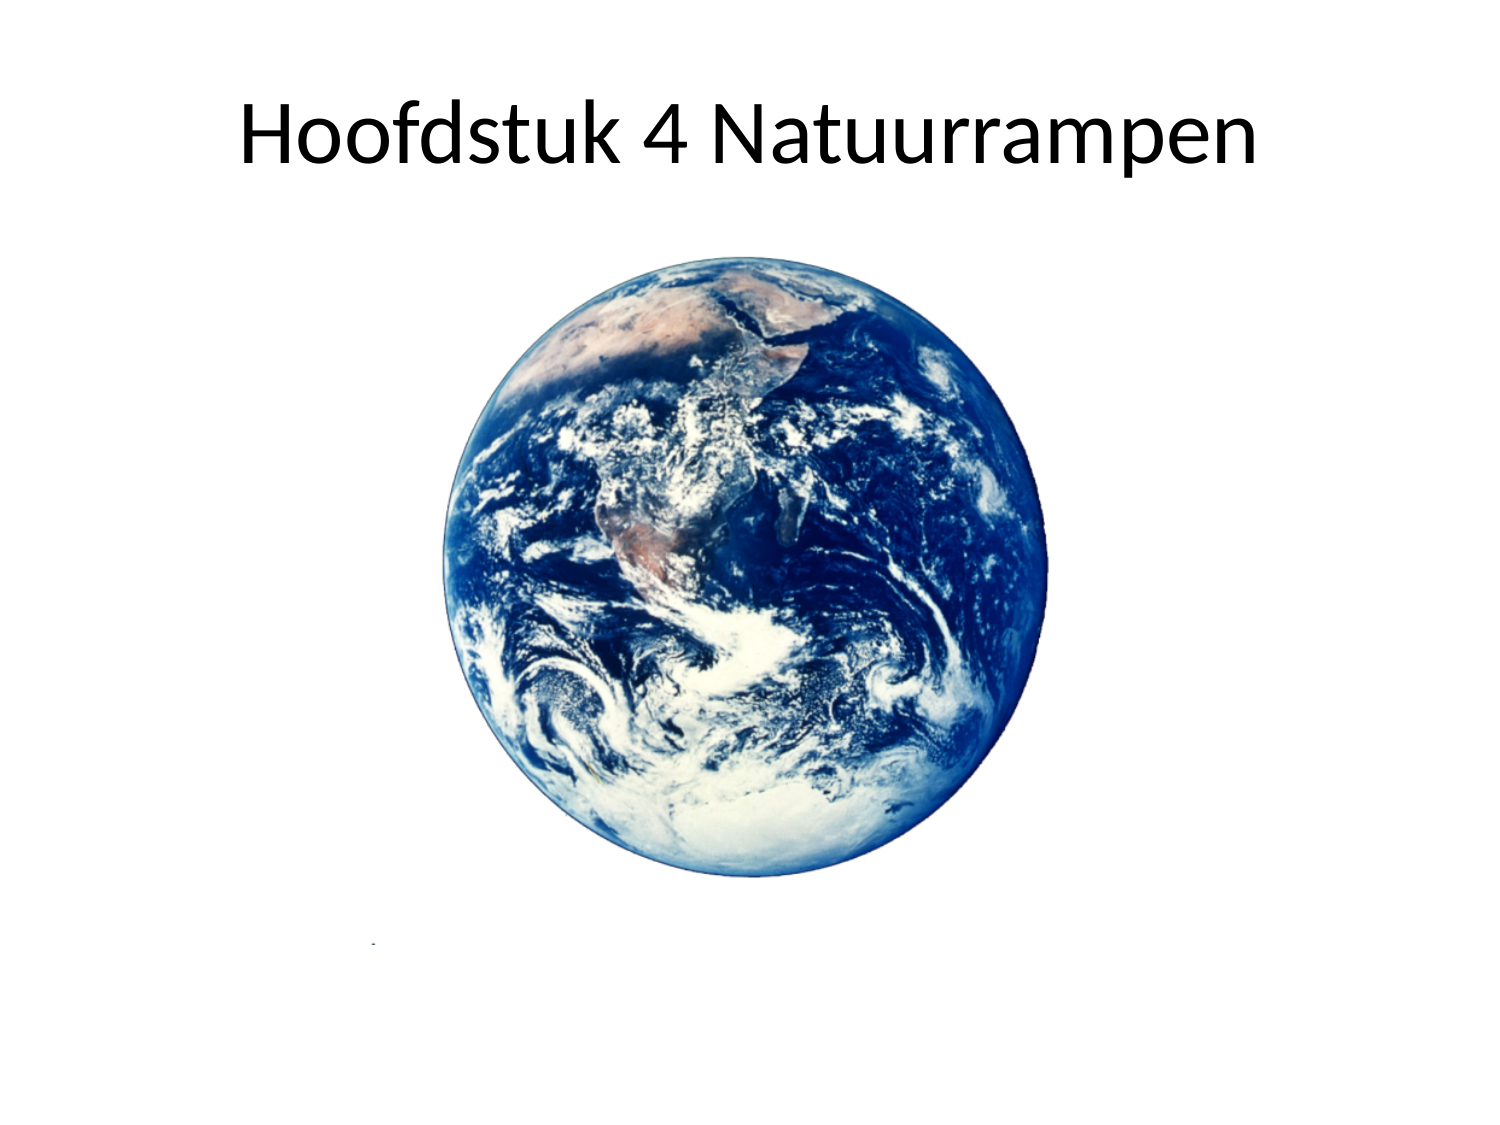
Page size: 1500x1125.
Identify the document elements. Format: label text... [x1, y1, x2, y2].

title Hoofdstuk 4 Natuurrampen [74, 45, 1426, 208]
list [39, 250, 1390, 994]
picture [368, 198, 1115, 945]
